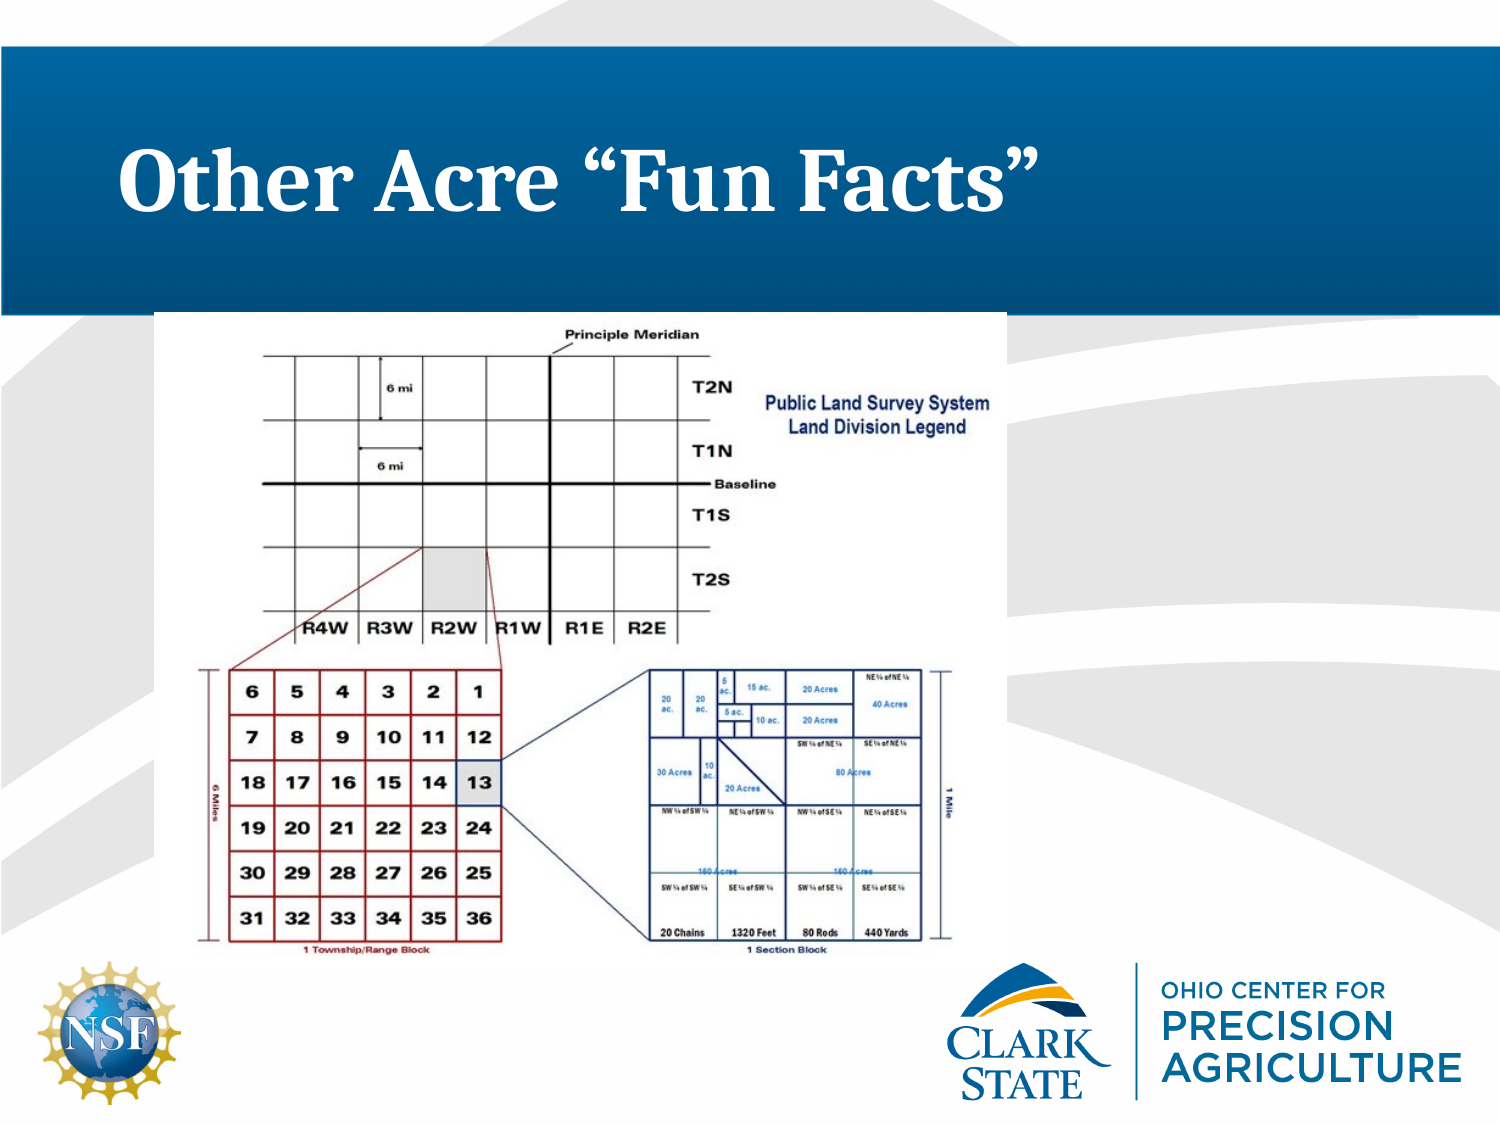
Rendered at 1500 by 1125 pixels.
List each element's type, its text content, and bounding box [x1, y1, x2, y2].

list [154, 312, 1007, 971]
picture [4, 49, 1500, 313]
picture [0, 0, 1500, 1125]
title Other Acre “Fun Facts” [103, 50, 1397, 313]
